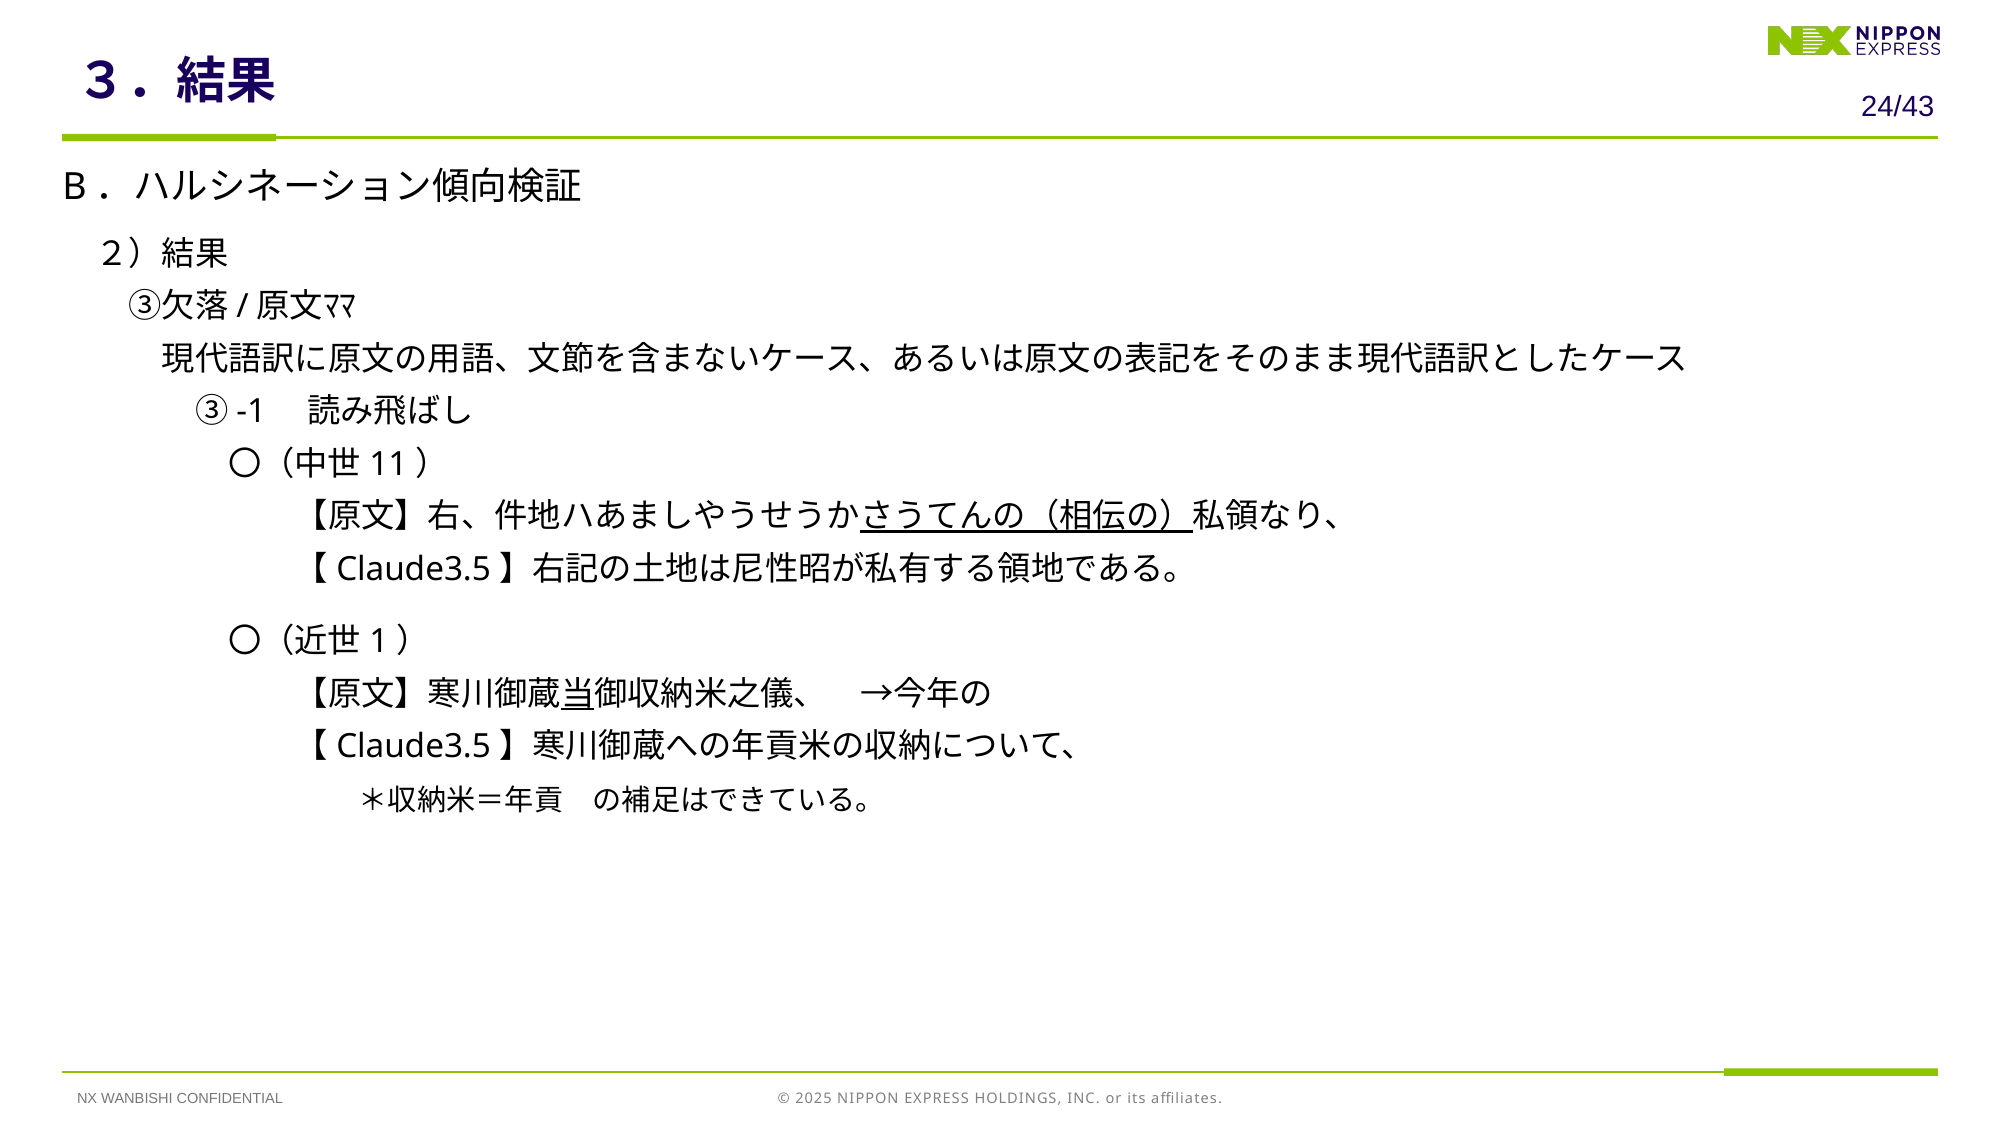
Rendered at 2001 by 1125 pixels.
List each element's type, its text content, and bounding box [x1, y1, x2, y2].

title ３．結果 [62, 41, 1742, 103]
list B．ハルシネーション傾向検証 ２）結果 ③欠落/原文ﾏﾏ 現代語訳に原文の用語、文節を含まないケース、あるいは原文の表記をそのまま現代語訳としたケース ③-1 読み飛ばし 〇（中世11） 【原文】右、件地ハあましやうせうかさうてんの（相伝の）私領なり、 【Claude3.5】右記の土地は尼性昭が私有する領地である。 〇（近世1） 【原文】寒川御蔵当御収納米之儀、 →今年の 【Claude3.5】寒川御蔵への年貢米の収納について、 ＊収納米＝年貢 の補足はできている。 [62, 162, 1939, 859]
footer NX WANBISHI CONFIDENTIAL [62, 1086, 738, 1110]
picture [1768, 26, 1940, 55]
slide_number 23/43 [1848, 87, 1935, 123]
